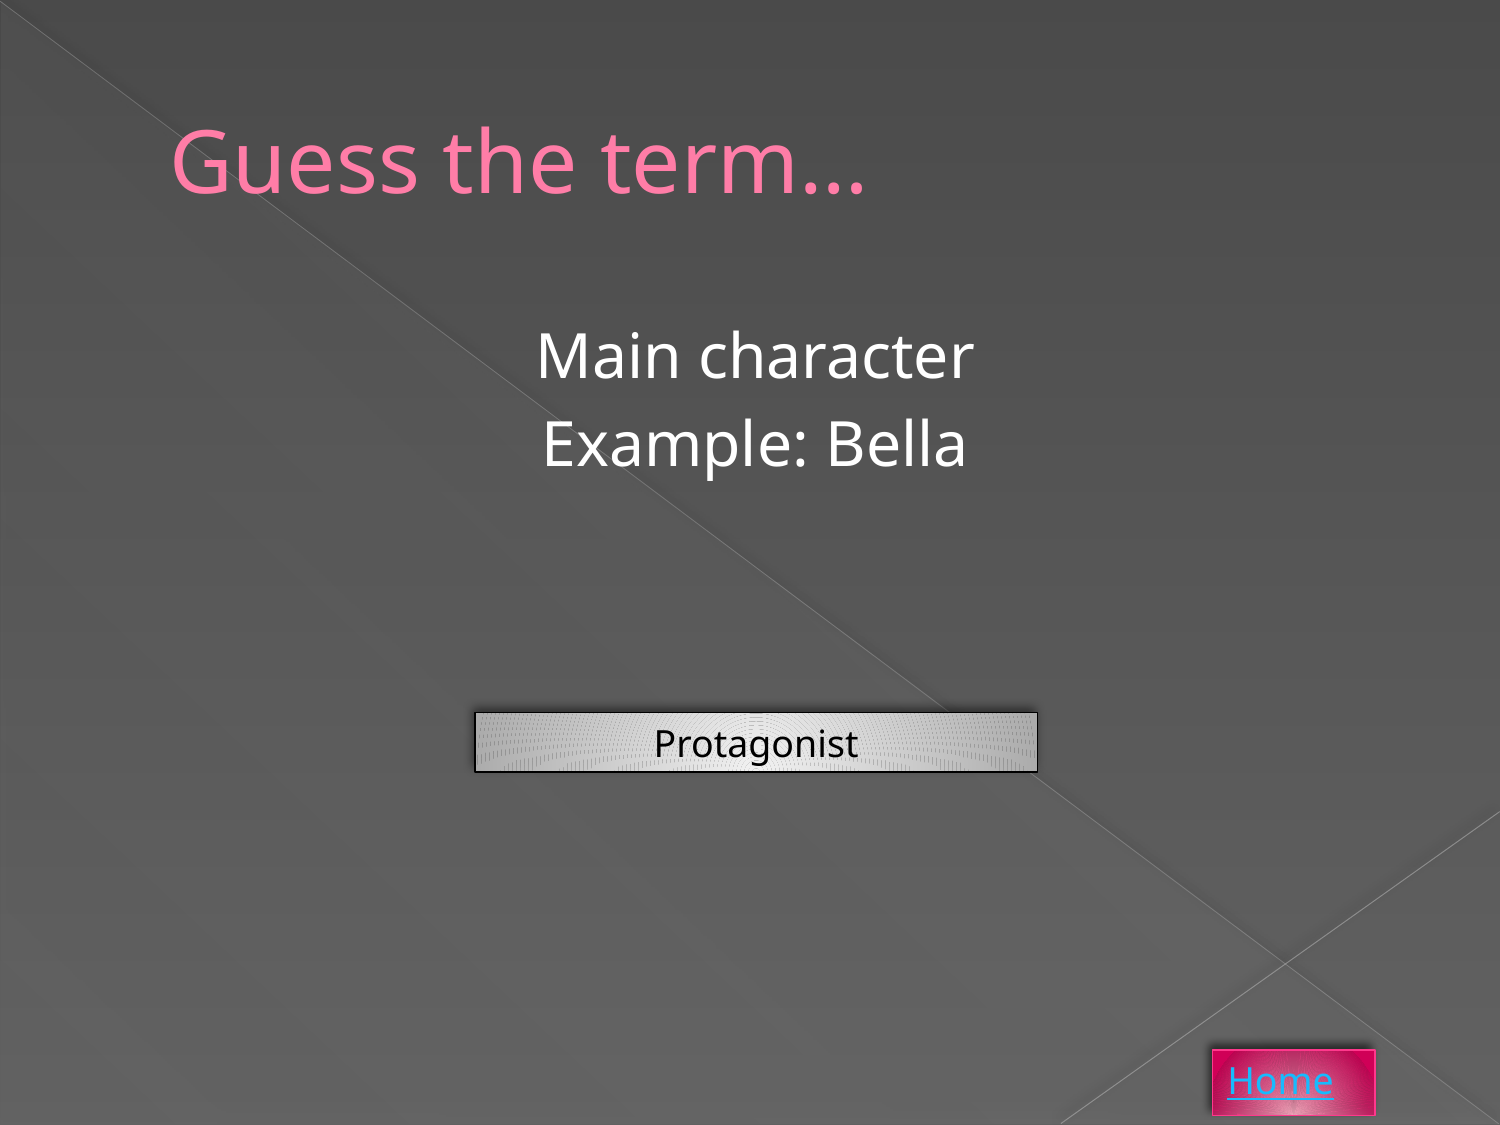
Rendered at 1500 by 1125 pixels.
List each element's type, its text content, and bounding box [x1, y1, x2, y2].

list Main character Example: Bella [75, 308, 1425, 1059]
title Guess the term… [75, 43, 1425, 274]
text_box Protagonist [474, 712, 1038, 773]
text_box Home [1212, 1049, 1376, 1116]
